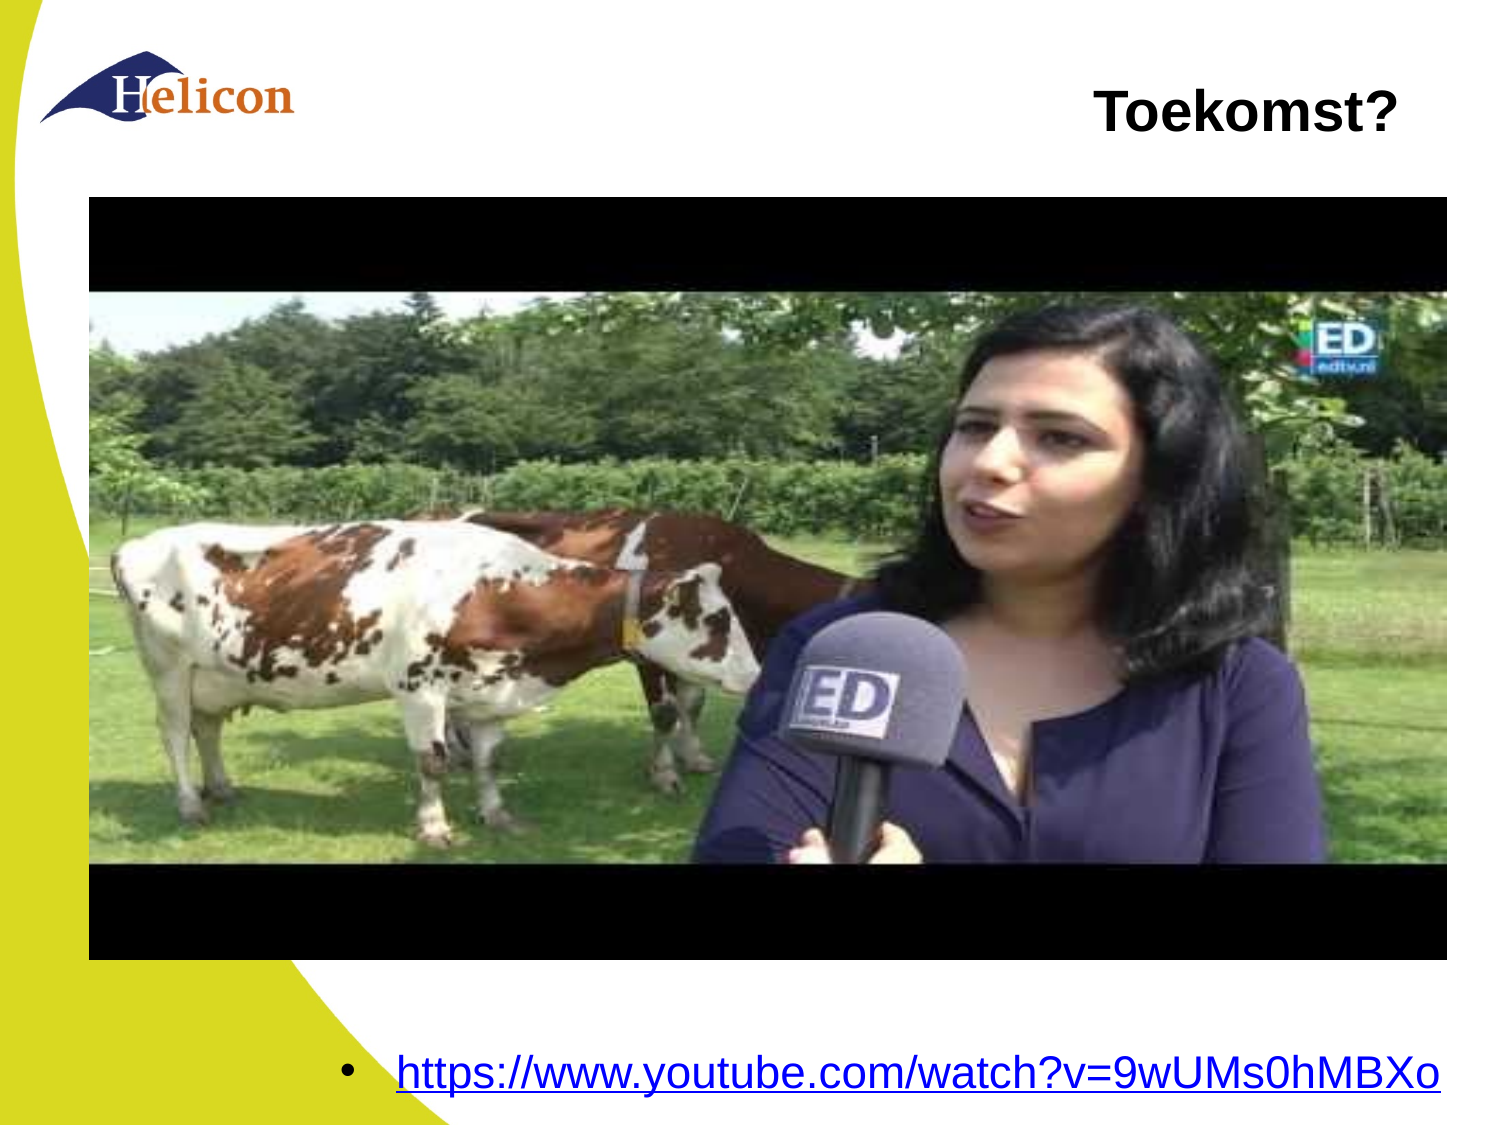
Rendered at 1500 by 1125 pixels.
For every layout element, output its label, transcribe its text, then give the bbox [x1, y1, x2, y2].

title Toekomst? [324, 54, 1415, 161]
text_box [88, 196, 1448, 961]
picture [0, 0, 1500, 1125]
list https://www.youtube.com/watch?v=9wUMs0hMBXo [324, 1035, 1500, 1125]
